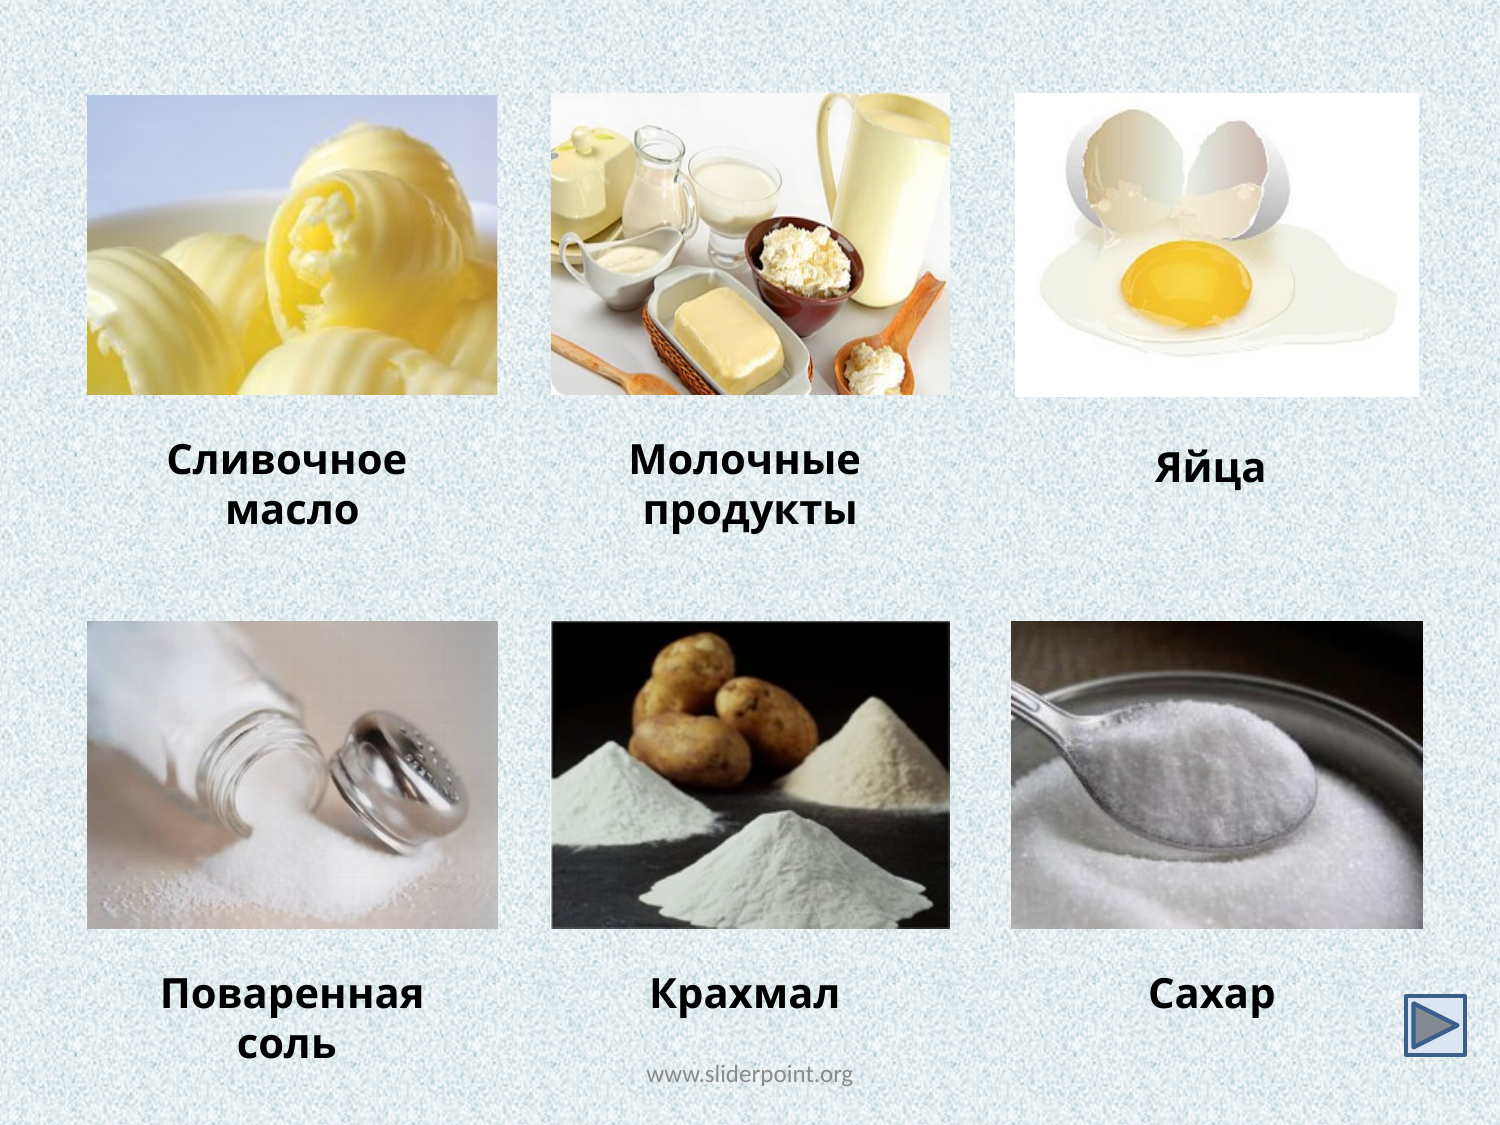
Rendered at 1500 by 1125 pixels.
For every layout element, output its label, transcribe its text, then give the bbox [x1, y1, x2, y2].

text_box Сахар [1133, 959, 1302, 1024]
text_box Молочные продукты [613, 425, 888, 540]
text_box Сливочное масло [151, 425, 433, 540]
picture [0, 0, 1500, 1125]
text_box Поваренная соль [110, 959, 474, 1074]
text_box Крахмал [634, 959, 867, 1024]
text_box [549, 92, 952, 397]
footer www.sliderpoint.org [512, 1042, 988, 1103]
text_box [1404, 994, 1467, 1057]
text_box Яйца [1140, 425, 1295, 500]
